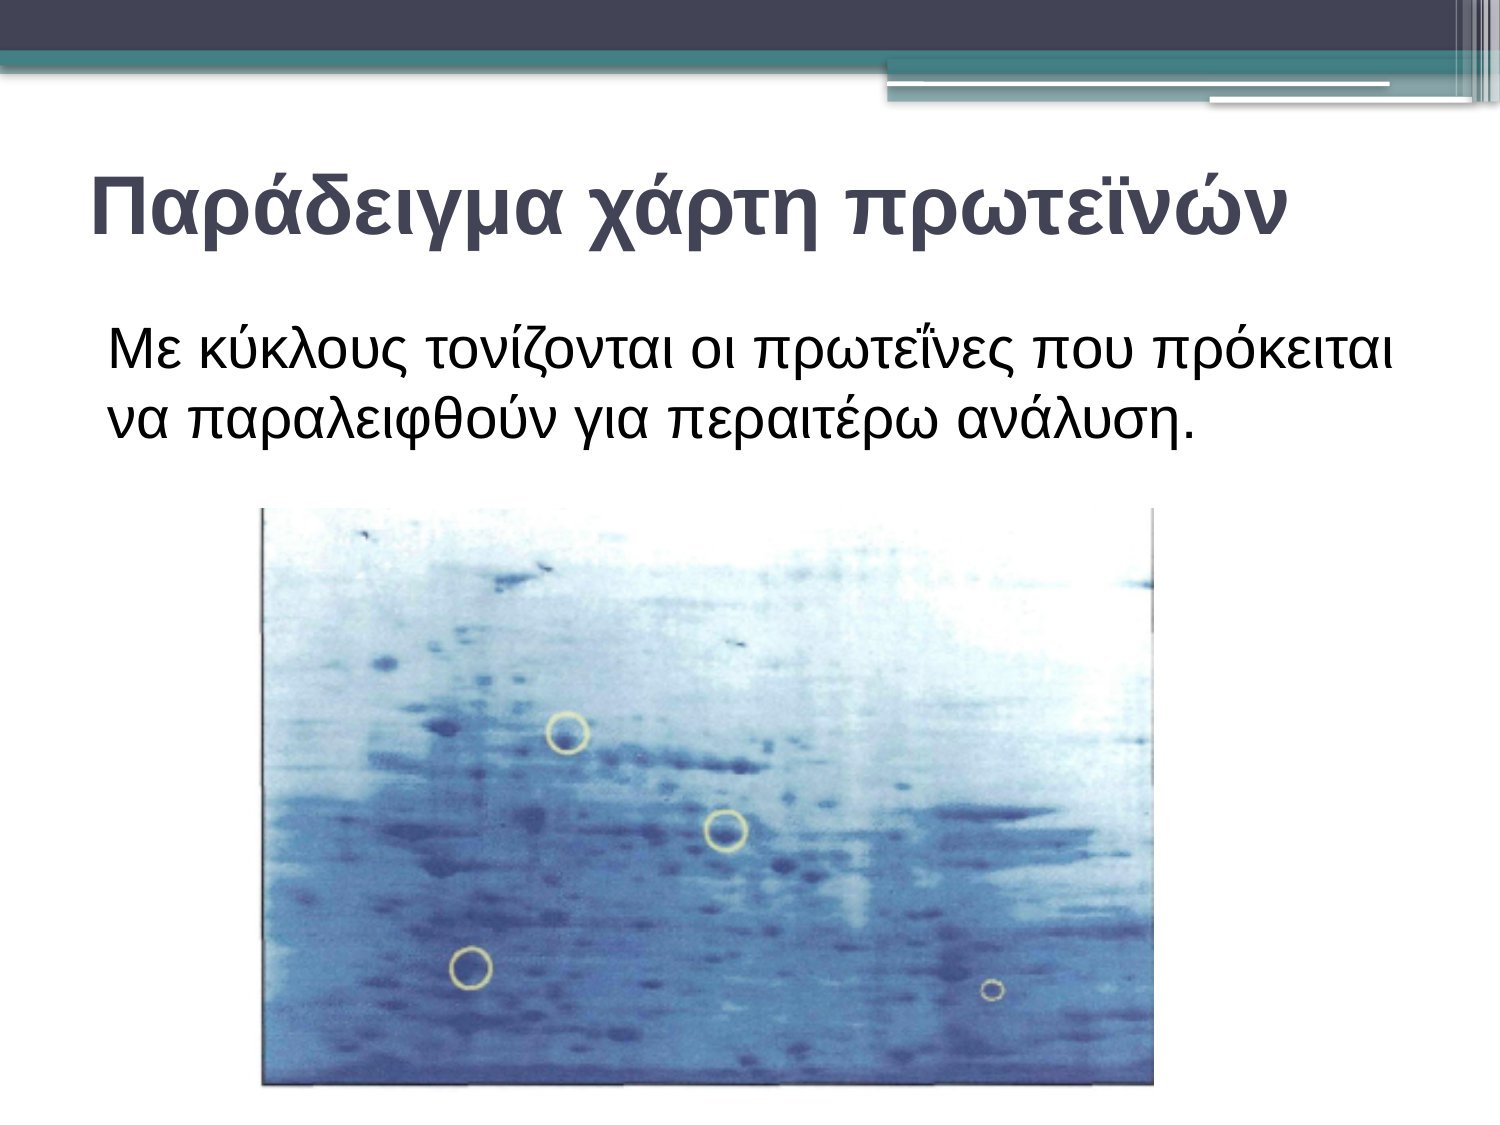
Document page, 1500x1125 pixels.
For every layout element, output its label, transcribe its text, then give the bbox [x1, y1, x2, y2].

title Παράδειγμα χάρτη πρωτεϊνών [75, 113, 1425, 289]
picture [253, 508, 1154, 1094]
list Με κύκλους τονίζονται οι πρωτεΐνες που πρόκειται να παραλειφθούν για περαιτέρω ανάλυση. [75, 302, 1425, 1079]
